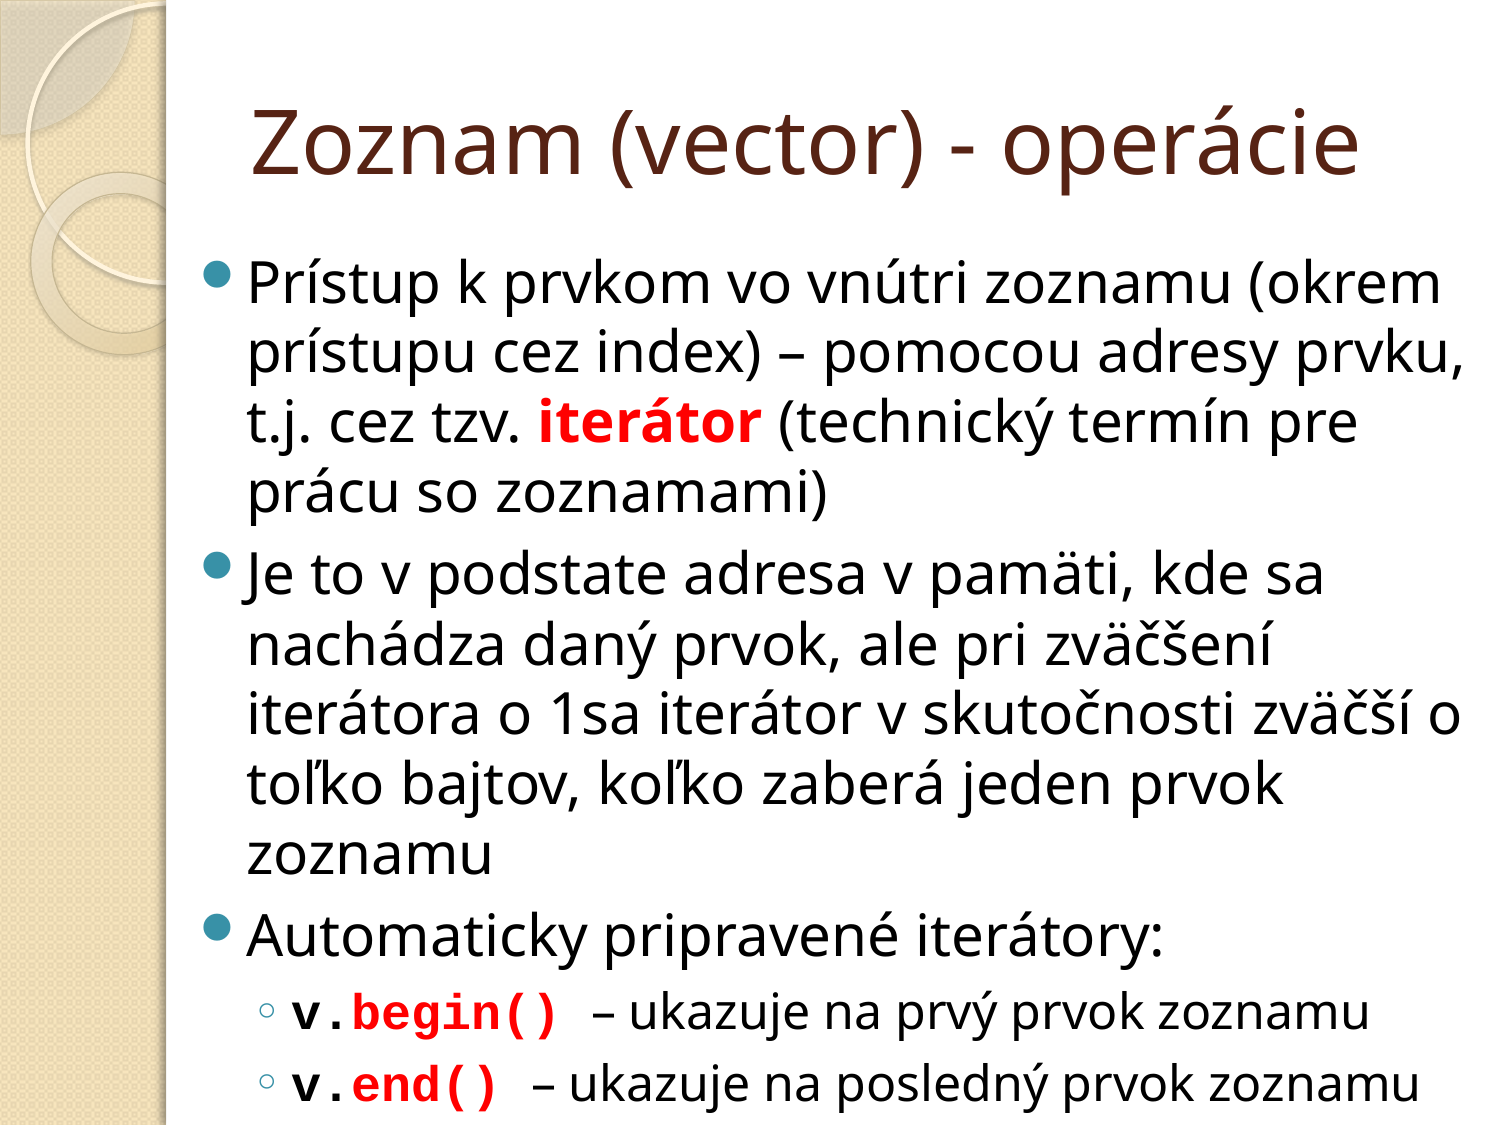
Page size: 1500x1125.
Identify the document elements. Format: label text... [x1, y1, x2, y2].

list Prístup k prvkom vo vnútri zoznamu (okrem prístupu cez index) – pomocou adresy prvku, t.j. cez tzv. iterátor (technický termín pre prácu so zoznamami) Je to v podstate adresa v pamäti, kde sa nachádza daný prvok, ale pri zväčšení iterátora o 1sa iterátor v skutočnosti zväčší o toľko bajtov, koľko zaberá jeden prvok zoznamu Automaticky pripravené iterátory: v.begin() – ukazuje na prvý prvok zoznamu v.end() – ukazuje na posledný prvok zoznamu [171, 237, 1500, 1125]
title Zoznam (vector) - operácie [235, 45, 1466, 233]
